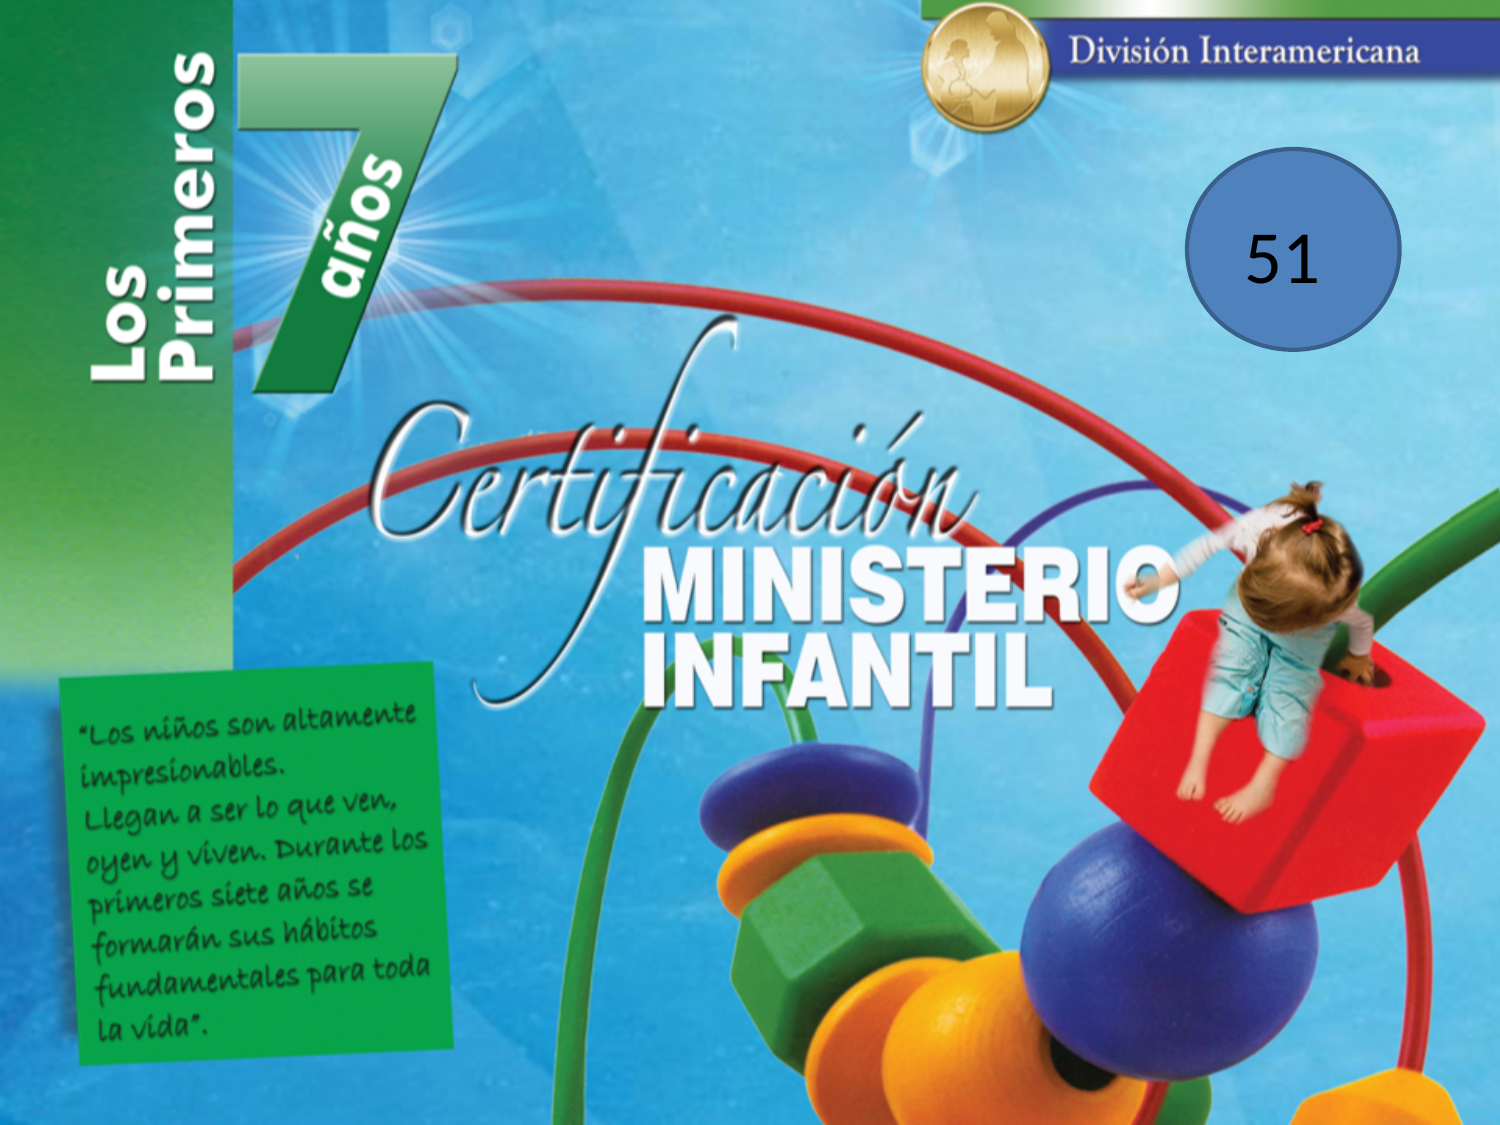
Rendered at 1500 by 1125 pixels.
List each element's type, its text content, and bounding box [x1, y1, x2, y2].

text_box 51 [1229, 200, 1402, 306]
text_box [1184, 146, 1389, 352]
picture [0, 0, 1500, 1125]
